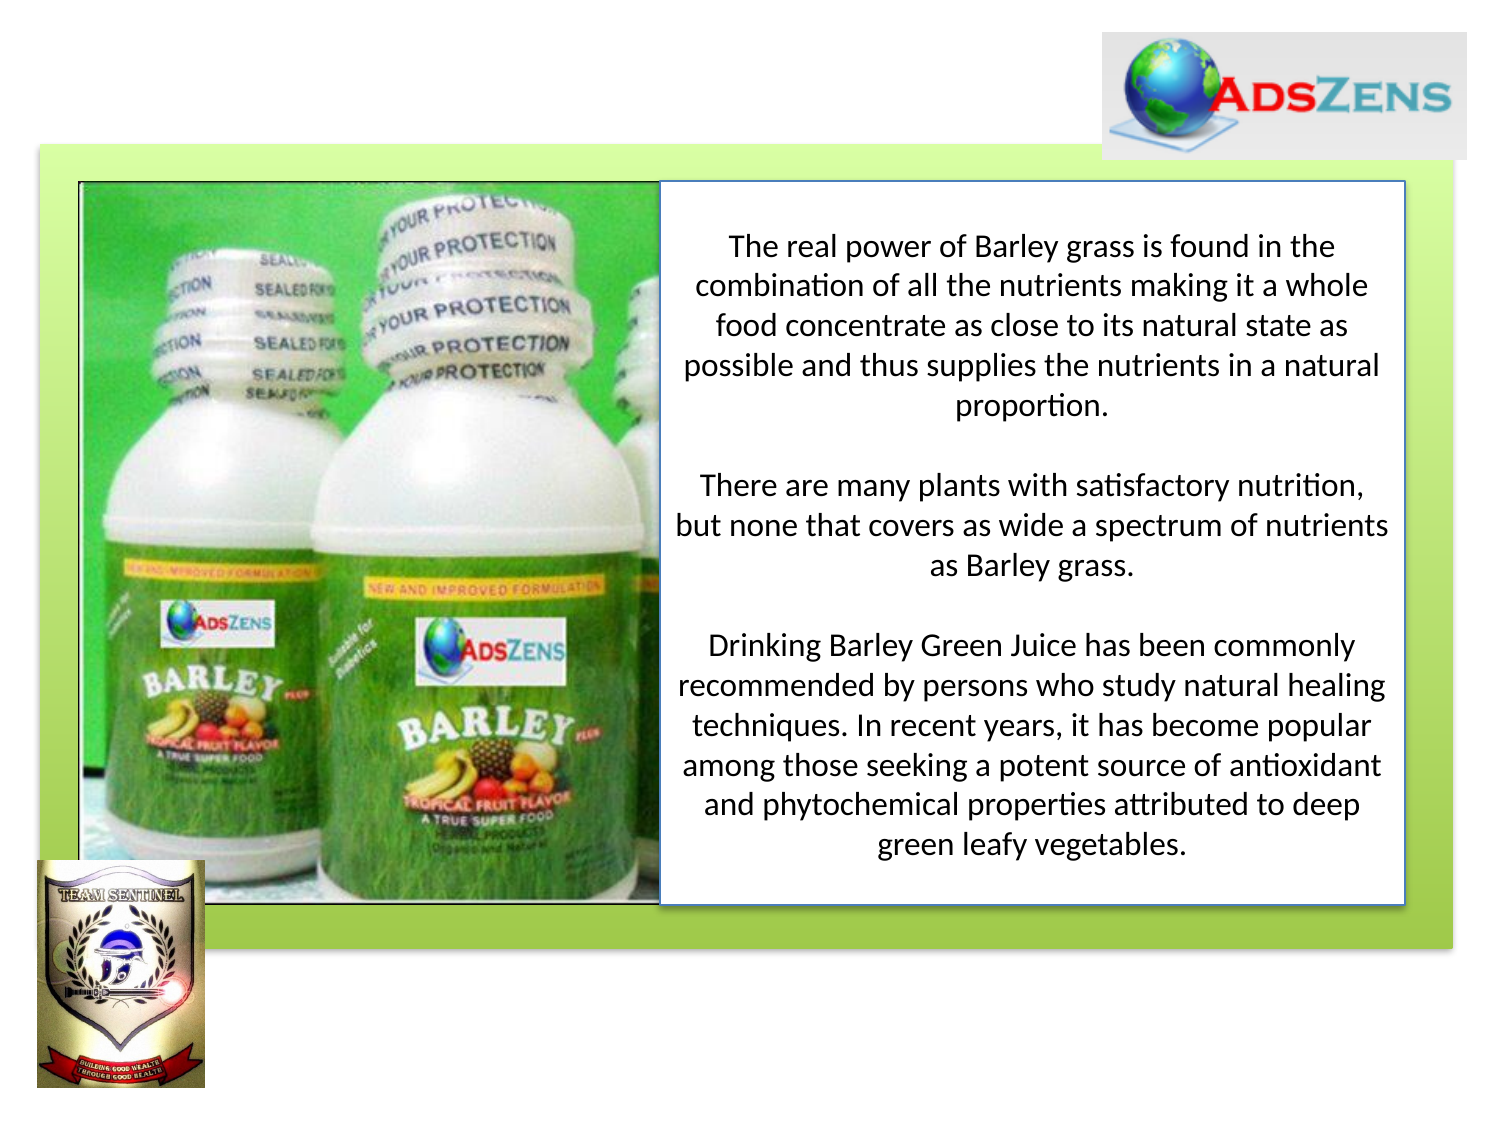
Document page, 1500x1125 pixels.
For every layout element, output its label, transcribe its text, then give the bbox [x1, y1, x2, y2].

picture [1101, 32, 1467, 160]
text_box [40, 144, 1453, 949]
text_box The real power of Barley grass is found in the combination of all the nutrients making it a whole food concentrate as close to its natural state as possible and thus supplies the nutrients in a natural proportion. There are many plants with satisfactory nutrition, but none that covers as wide a spectrum of nutrients as Barley grass. Drinking Barley Green Juice has been commonly recommended by persons who study natural healing techniques. In recent years, it has become popular among those seeking a potent source of antioxidant and phytochemical properties attributed to deep green leafy vegetables. [860, 180, 1406, 906]
picture [37, 180, 860, 1089]
